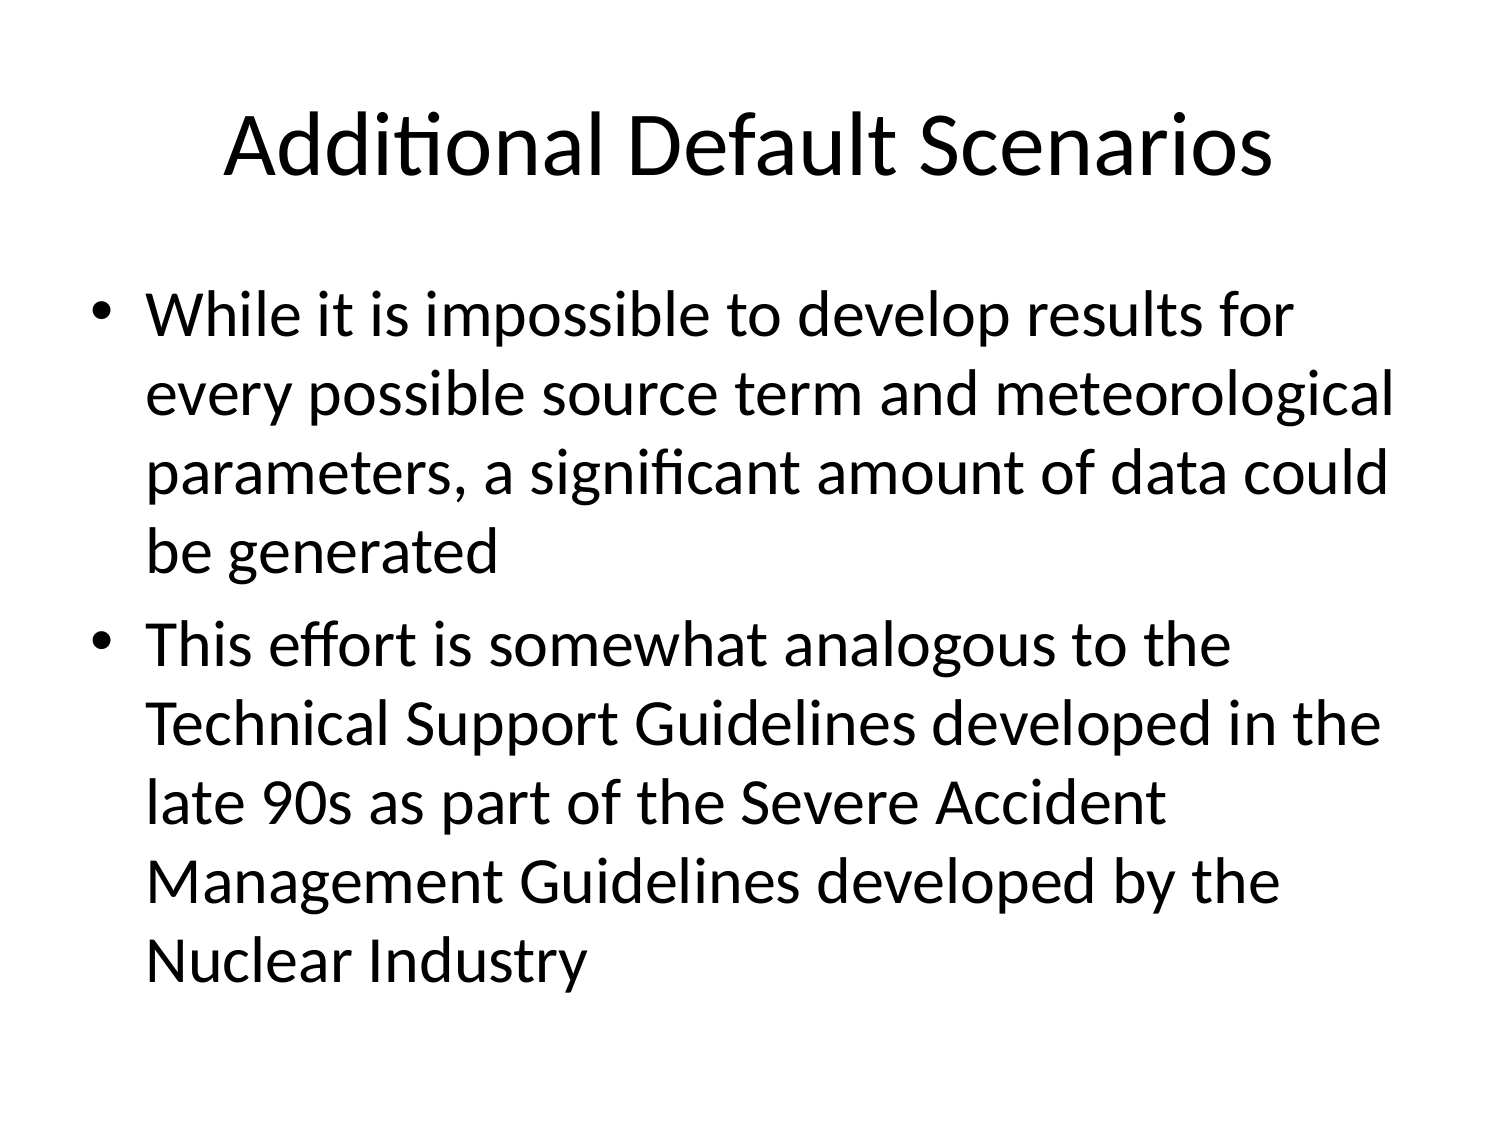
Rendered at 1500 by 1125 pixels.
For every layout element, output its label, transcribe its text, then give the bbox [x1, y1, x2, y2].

title Additional Default Scenarios [75, 45, 1425, 233]
list While it is impossible to develop results for every possible source term and meteorological parameters, a significant amount of data could be generated This effort is somewhat analogous to the Technical Support Guidelines developed in the late 90s as part of the Severe Accident Management Guidelines developed by the Nuclear Industry [75, 262, 1425, 1005]
